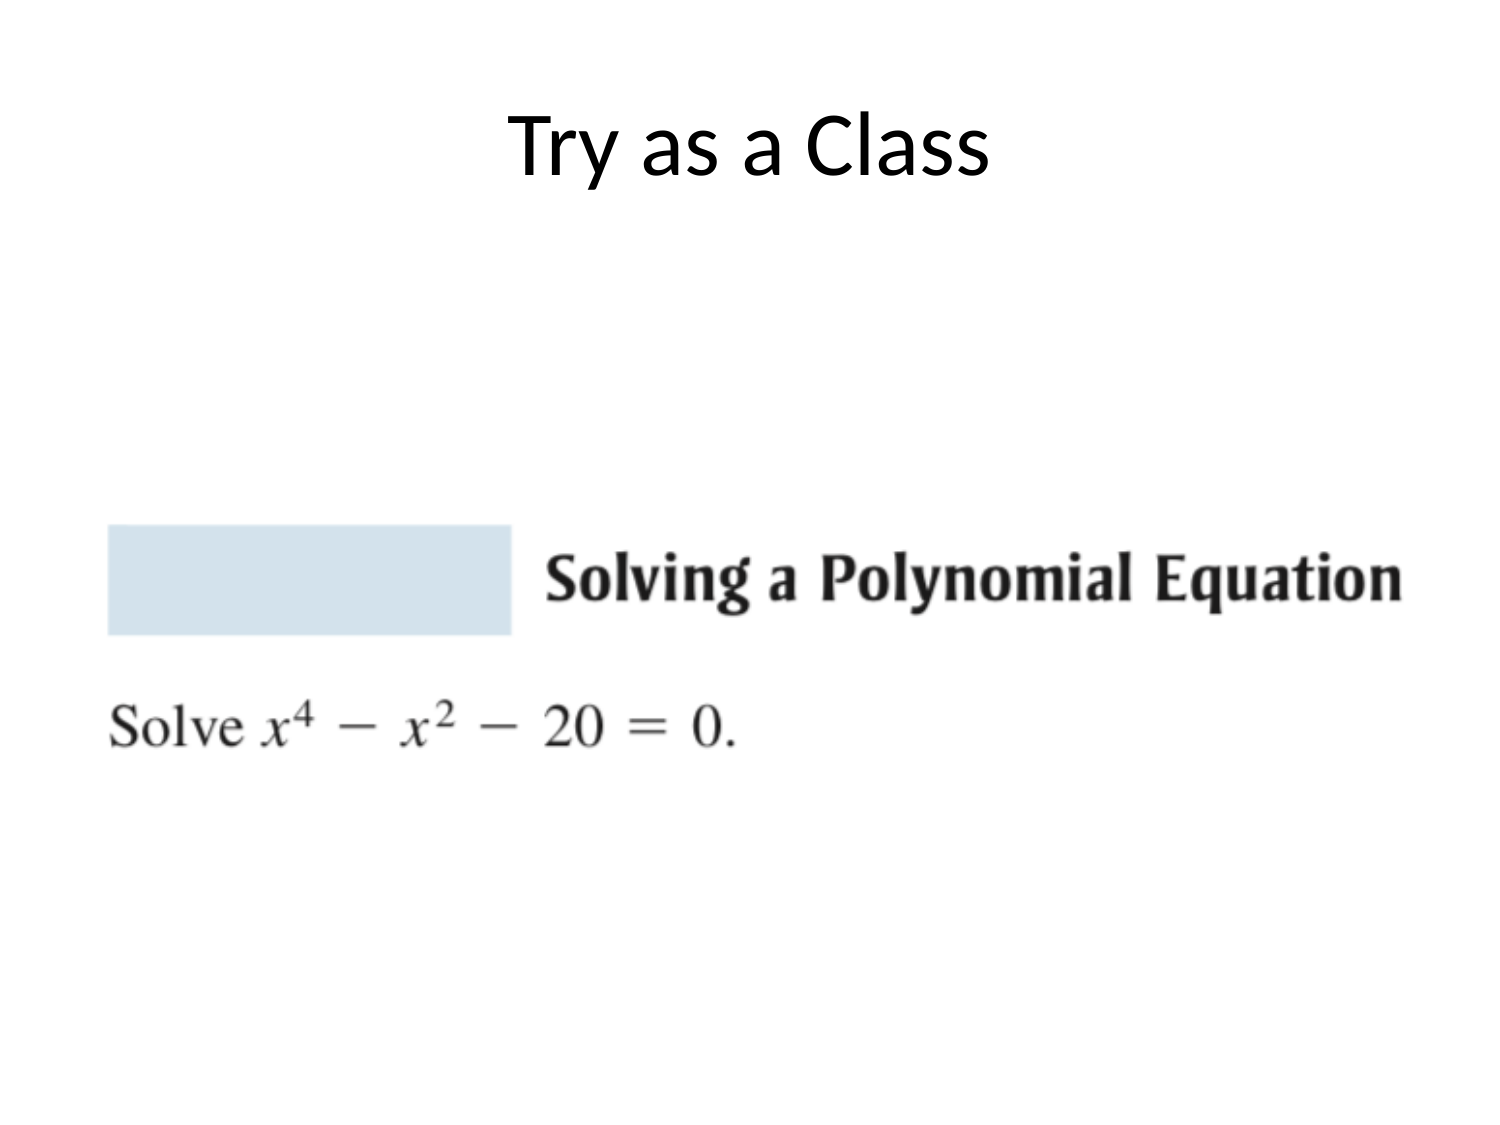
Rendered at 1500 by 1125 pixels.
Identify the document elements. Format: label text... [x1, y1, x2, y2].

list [74, 262, 1426, 1006]
title Try as a Class [75, 45, 1425, 233]
